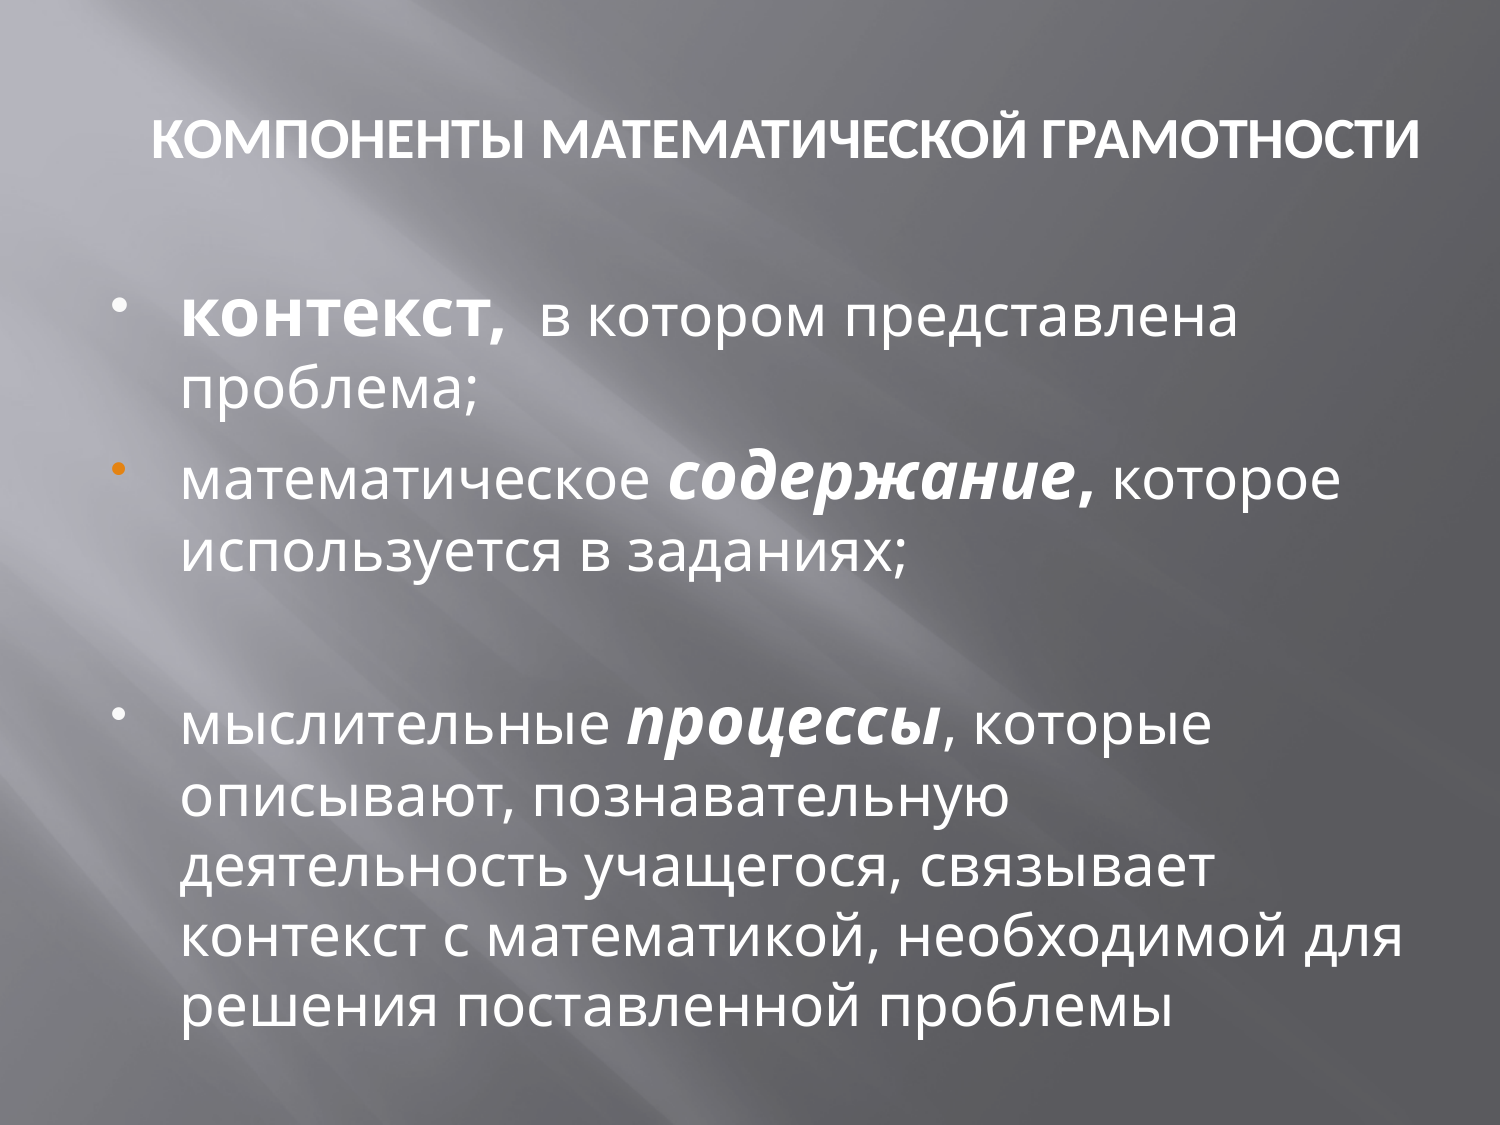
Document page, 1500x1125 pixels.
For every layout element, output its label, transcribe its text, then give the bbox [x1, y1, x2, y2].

title Компоненты математической грамотности [29, 41, 1471, 230]
list контекст, в котором представлена проблема; математическое содержание, которое используется в заданиях; мыслительные процессы, которые описывают, познавательную деятельность учащегося, связывает контекст с математикой, необходимой для решения поставленной проблемы [75, 262, 1425, 1035]
